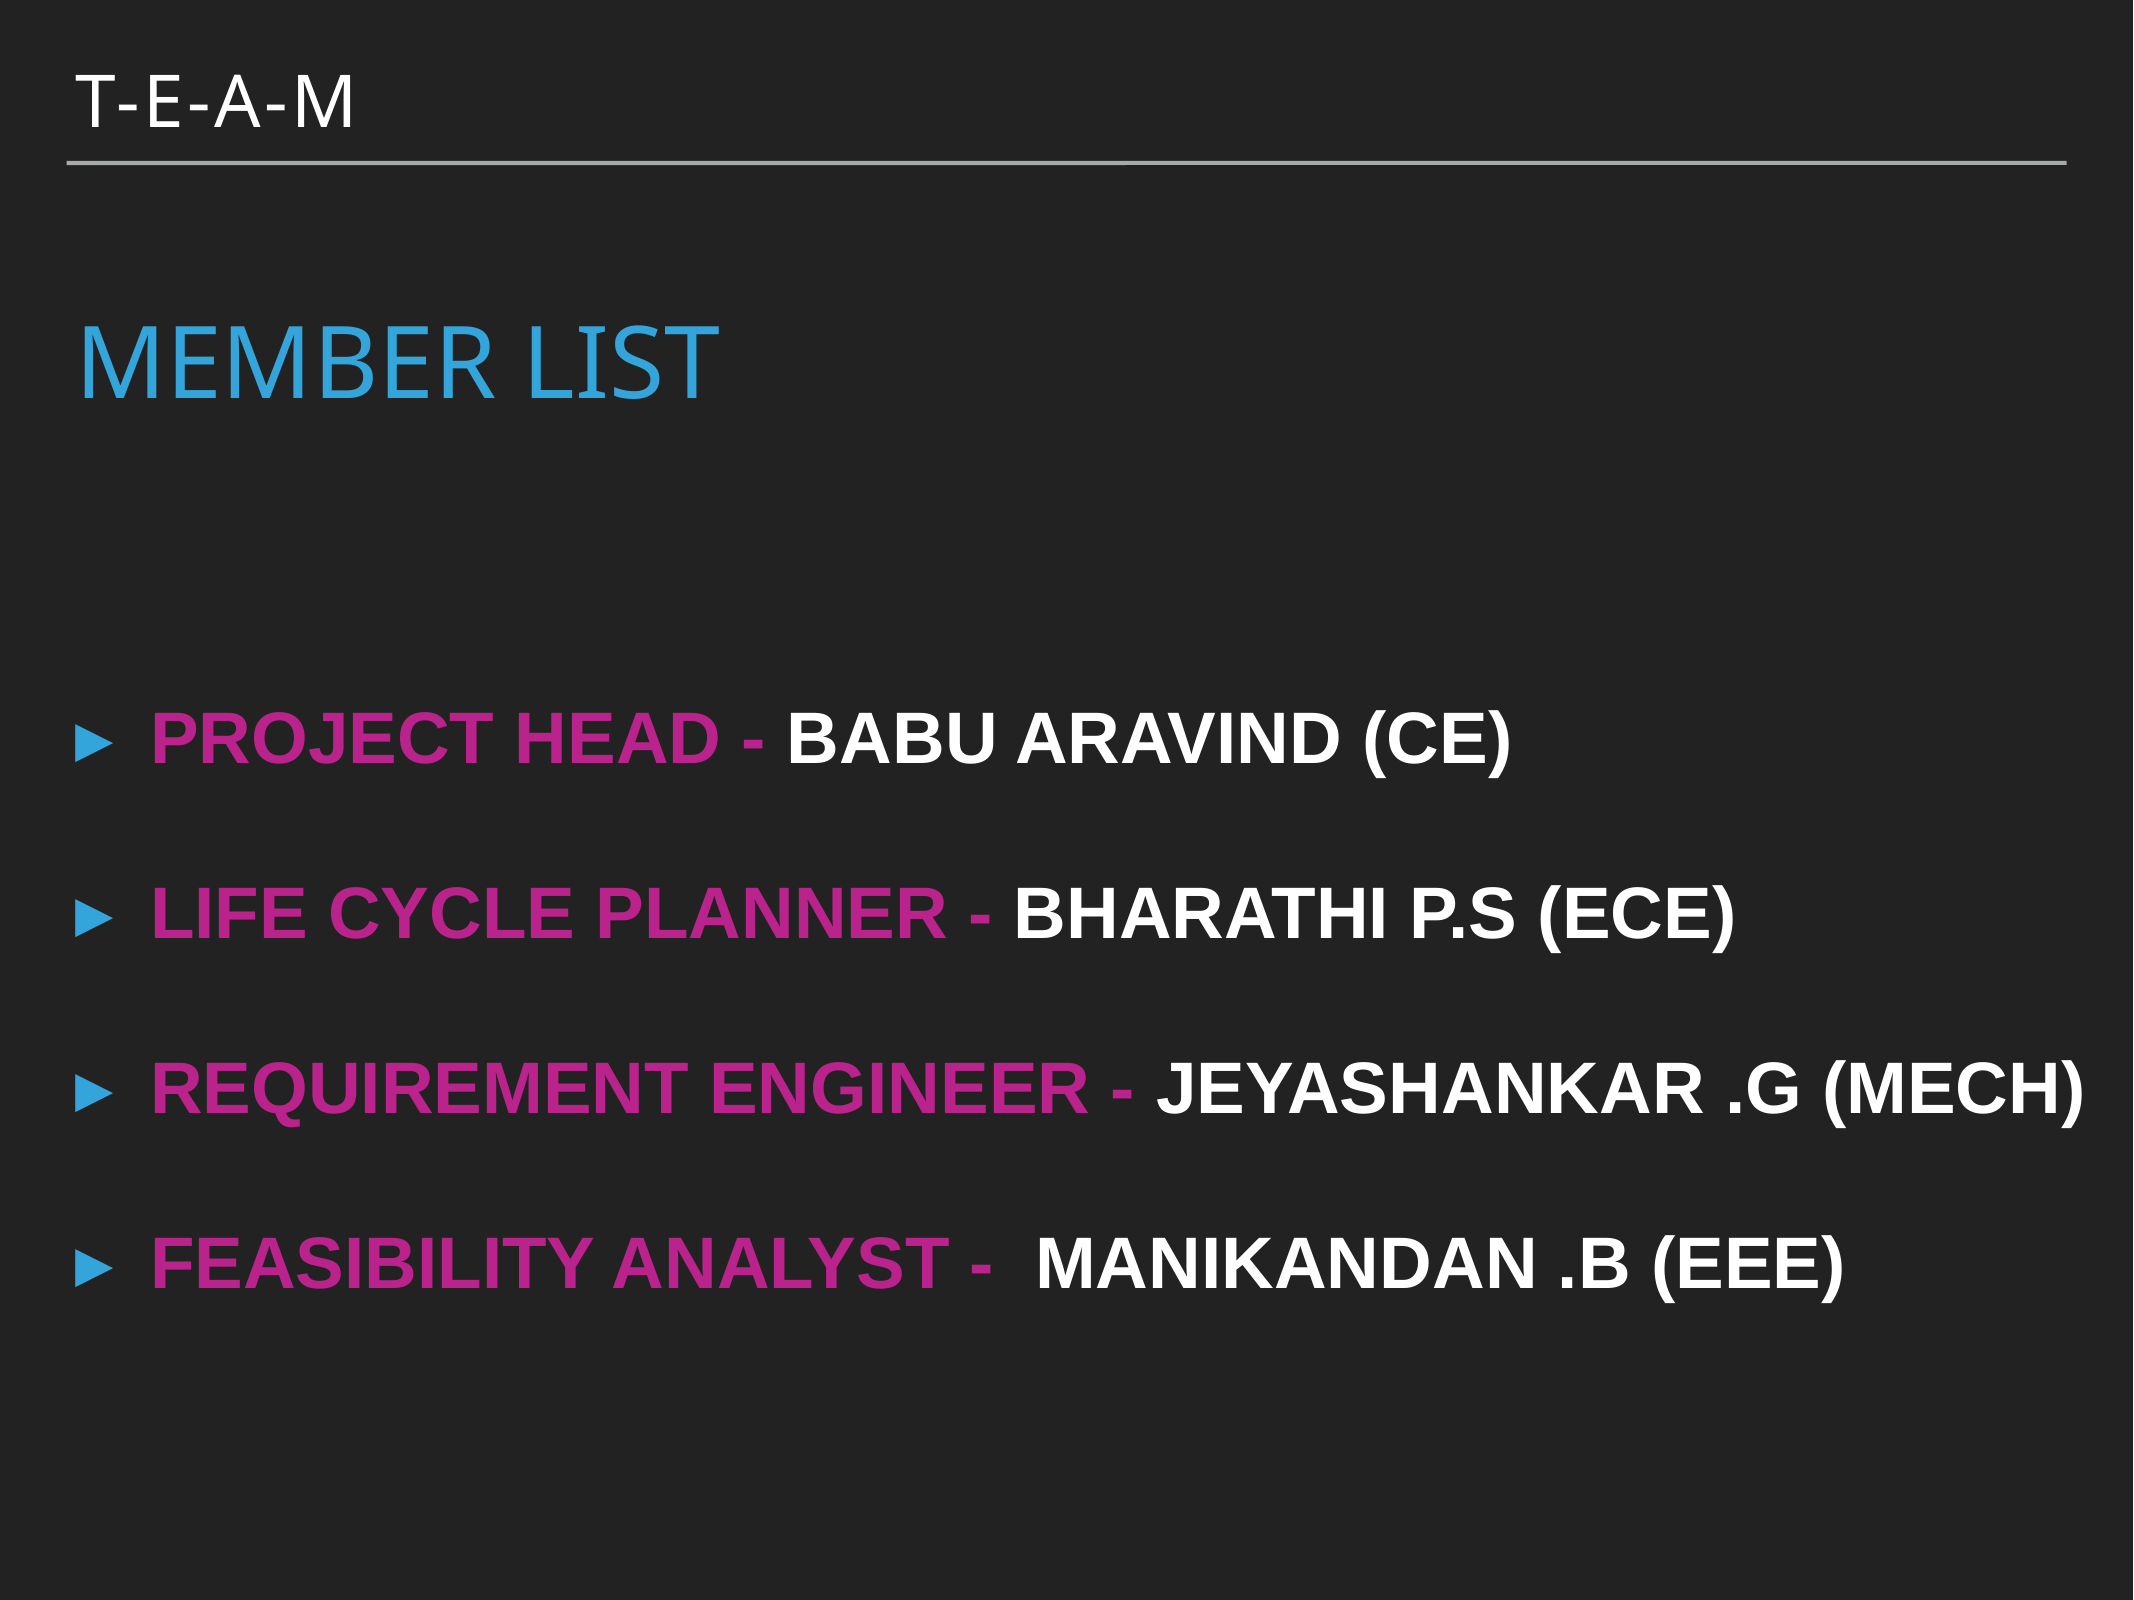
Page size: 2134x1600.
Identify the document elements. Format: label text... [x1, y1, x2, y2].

list T-E-A-M [66, 47, 1901, 151]
list PROJECT HEAD - BABU ARAVIND (CE) LIFE CYCLE PLANNER - BHARATHI P.S (ECE) REQUIREMENT ENGINEER - JEYASHANKAR .G (MECH) FEASIBILITY ANALYST - MANIKANDAN .B (EEE) [66, 594, 2097, 1598]
title MEMBER LIST [66, 312, 2068, 433]
